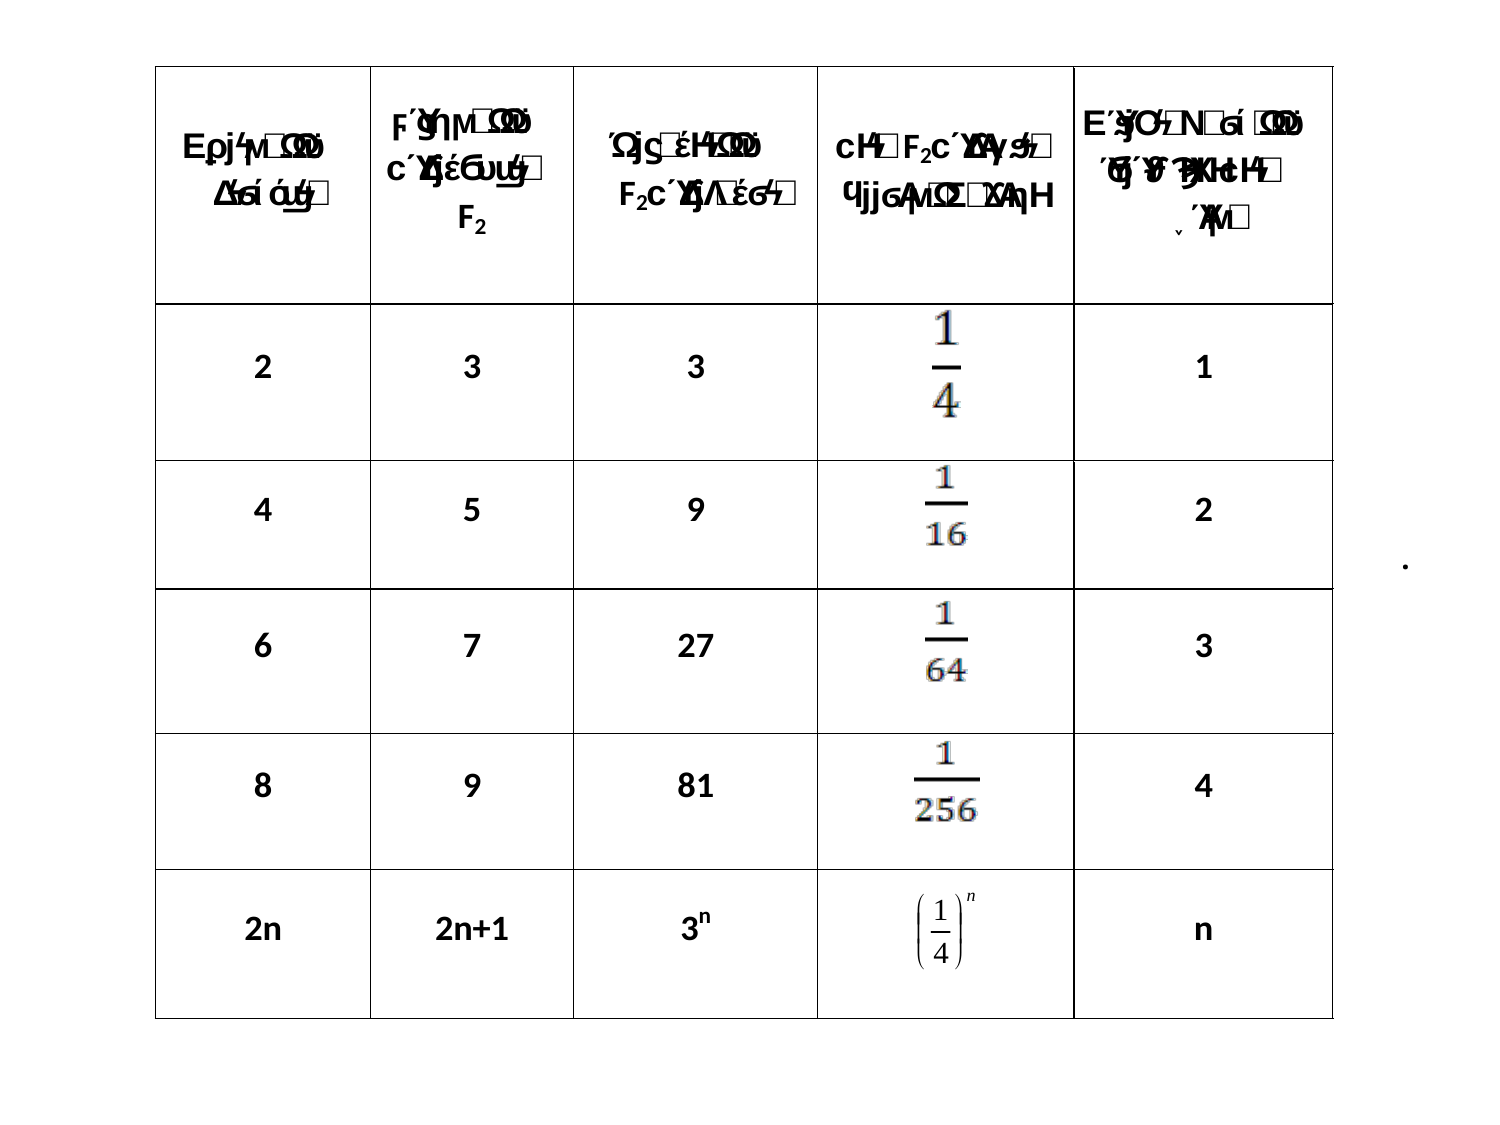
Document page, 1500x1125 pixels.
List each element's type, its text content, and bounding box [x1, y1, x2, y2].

title . [75, 45, 1425, 1071]
picture [116, 66, 1358, 1083]
